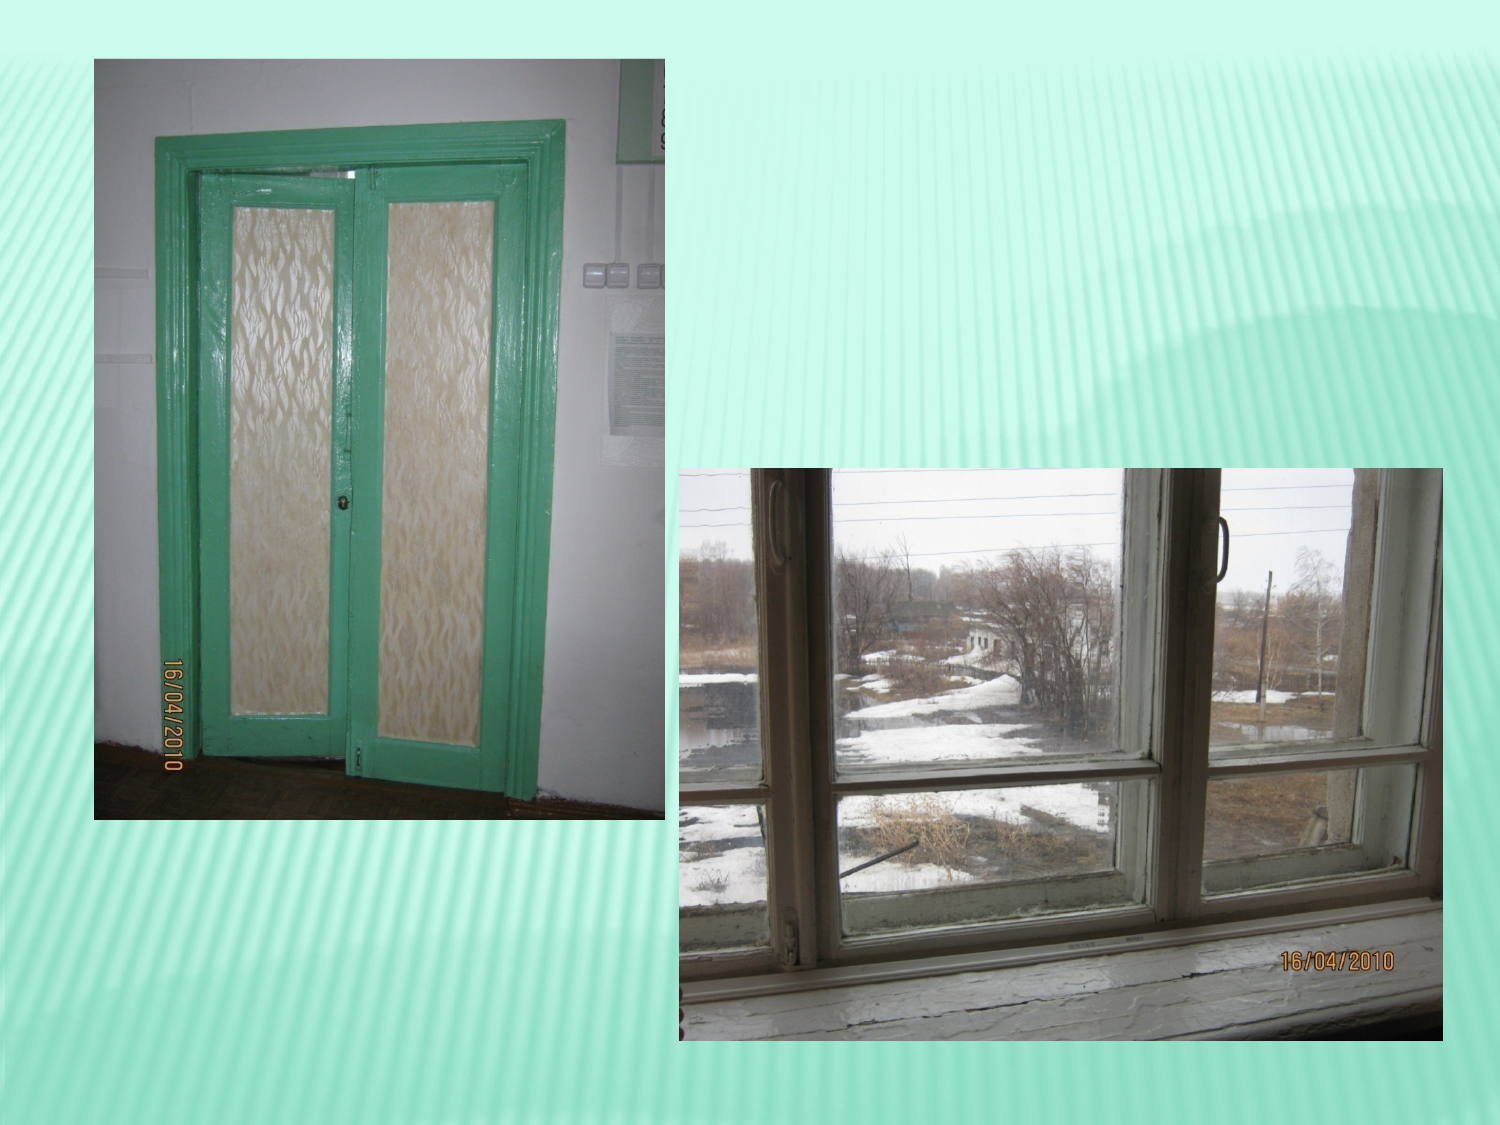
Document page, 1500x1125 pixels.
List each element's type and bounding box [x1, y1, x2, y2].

picture [0, 59, 1443, 1042]
picture [94, 735, 665, 819]
